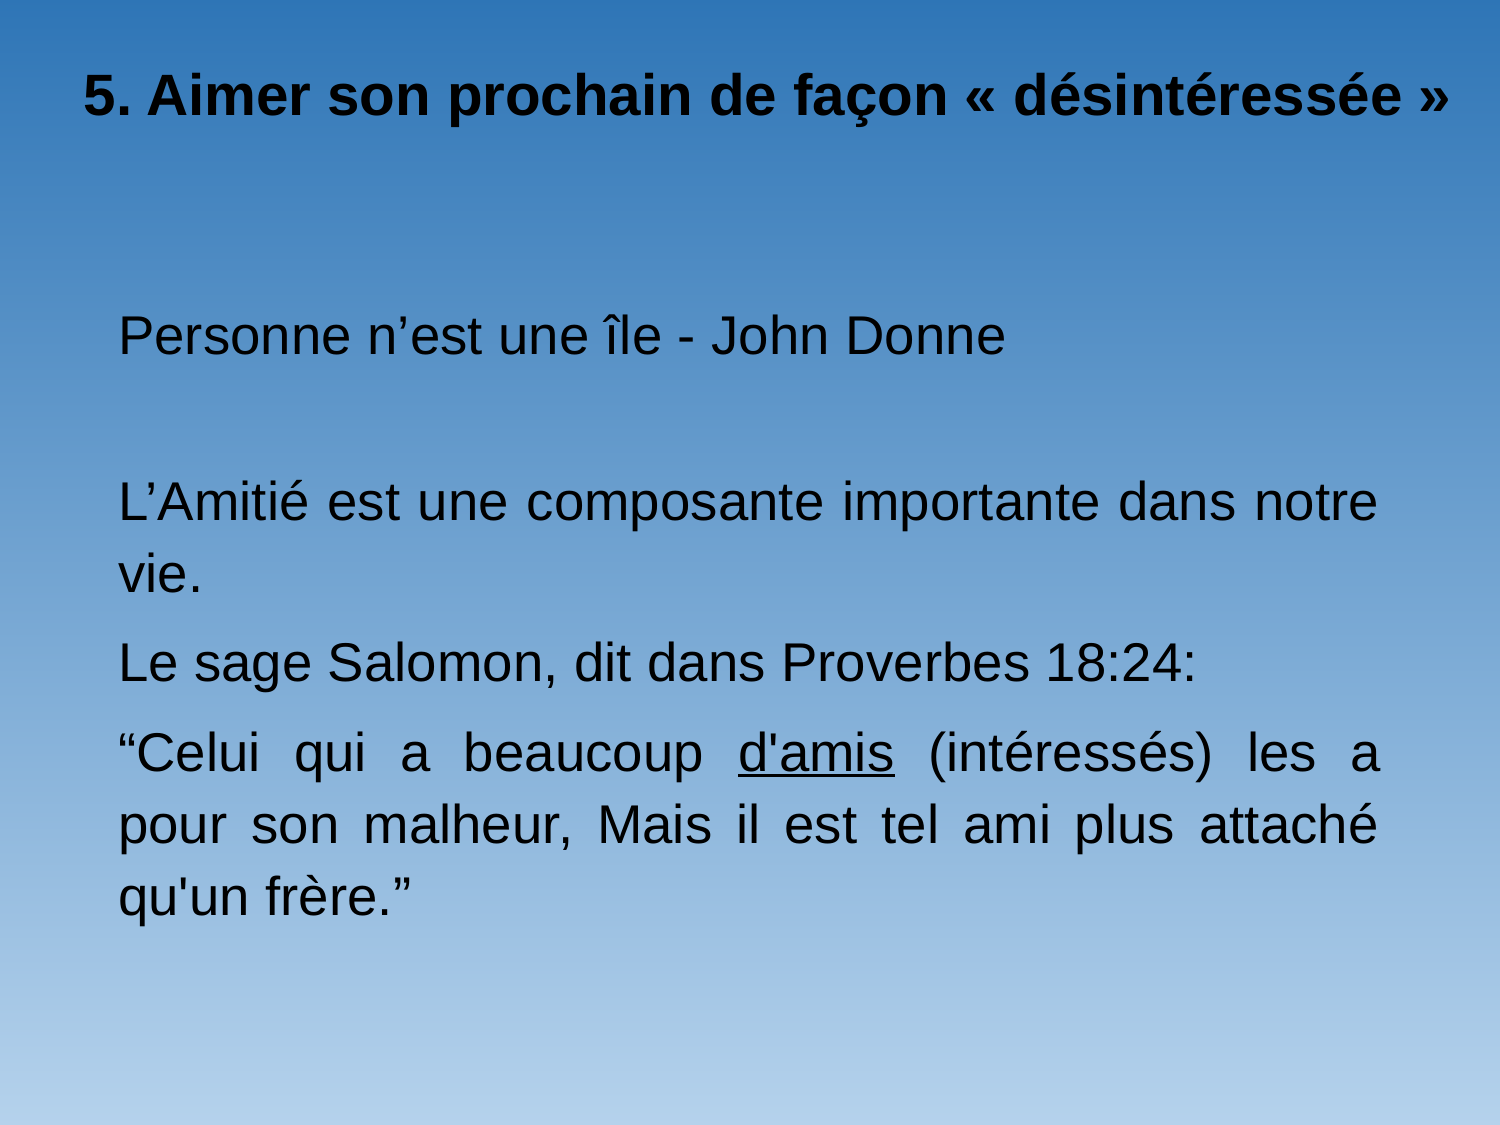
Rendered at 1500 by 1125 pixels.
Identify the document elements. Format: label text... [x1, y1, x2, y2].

list Personne n’est une île - John Donne L’Amitié est une composante importante dans notre vie. Le sage Salomon, dit dans Proverbes 18:24: “Celui qui a beaucoup d'amis (intéressés) les a pour son malheur, Mais il est tel ami plus attaché qu'un frère.” [103, 299, 1397, 1014]
text_box 5. Aimer son prochain de façon « désintéressée » [68, 50, 1468, 180]
